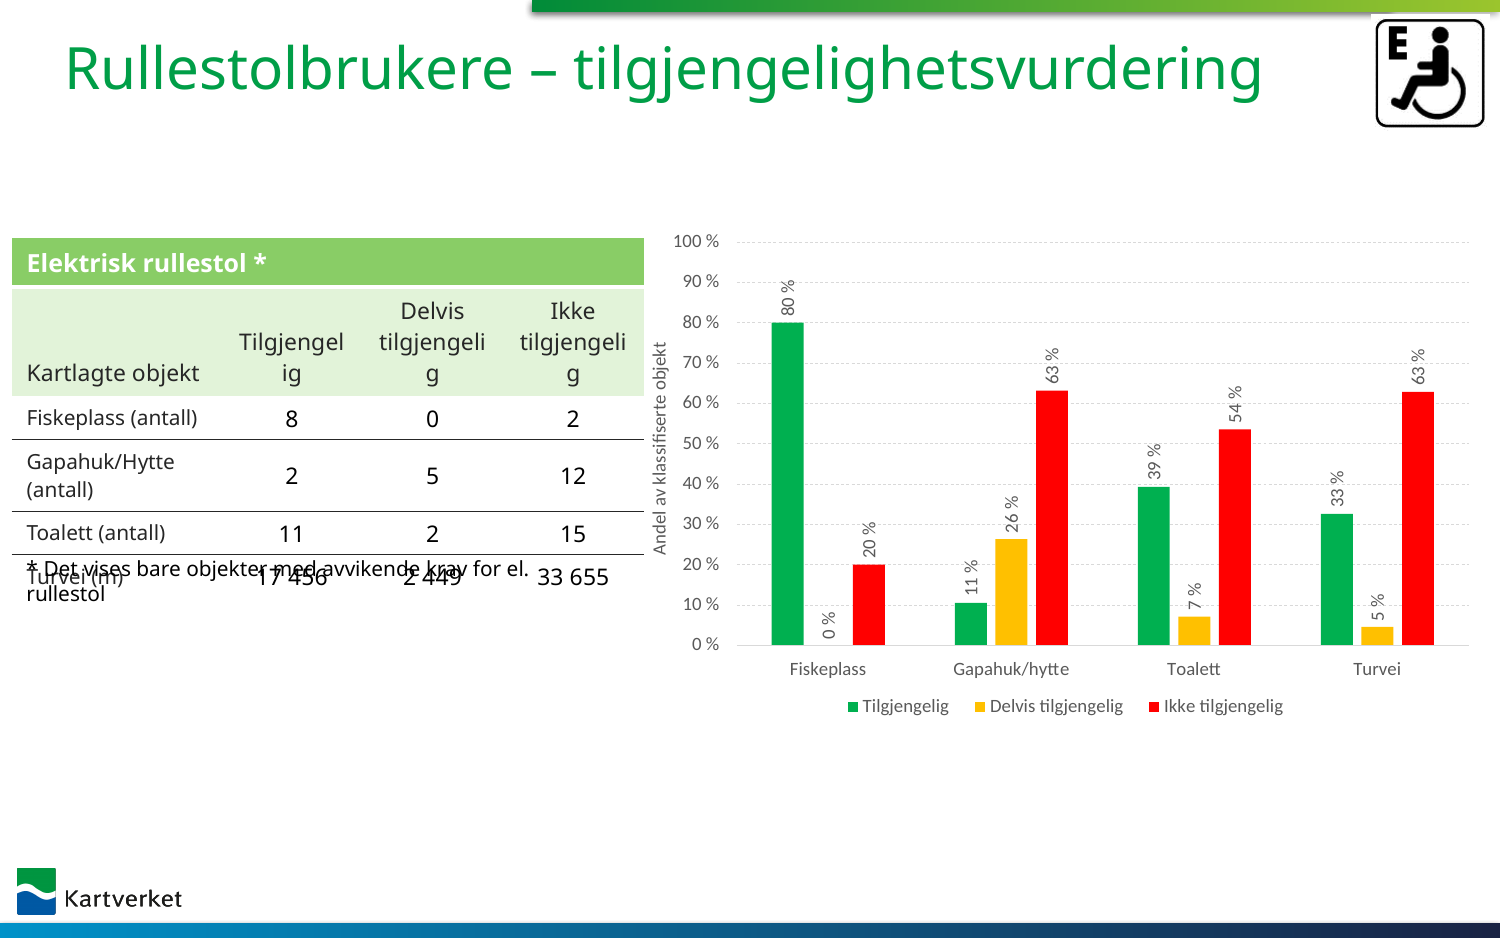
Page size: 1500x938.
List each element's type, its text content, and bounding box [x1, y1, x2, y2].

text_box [1371, 13, 1491, 133]
text_box * Det vises bare objekter med avvikende krav for el. rullestol [11, 548, 597, 613]
table_cell Fiskeplass (antall) [12, 396, 222, 439]
table_cell 0 [362, 396, 503, 439]
table_cell 5 [362, 440, 503, 511]
picture [643, 218, 1481, 728]
table_cell Kartlagte objekt [12, 289, 222, 396]
table_cell Ikke tilgjengelig [503, 289, 638, 396]
table_cell Gapahuk/Hytte (antall) [12, 440, 222, 511]
table_cell 15 [503, 512, 638, 554]
table_cell 2 [362, 512, 503, 548]
table_cell 2 [503, 396, 638, 439]
table_cell 2 [222, 440, 362, 511]
table_cell Toalett (antall) [12, 512, 222, 548]
text_box Rullestolbrukere – tilgjengelighetsvurdering [49, 12, 1372, 109]
table_cell 8 [222, 396, 362, 439]
table_cell 12 [503, 440, 638, 511]
table_header Elektrisk rullestol * [12, 238, 638, 285]
table_cell 11 [222, 512, 362, 548]
table_cell 33 655 [597, 555, 638, 598]
table_cell Tilgjengelig [222, 289, 362, 396]
table_cell Delvis tilgjengelig [362, 289, 503, 396]
